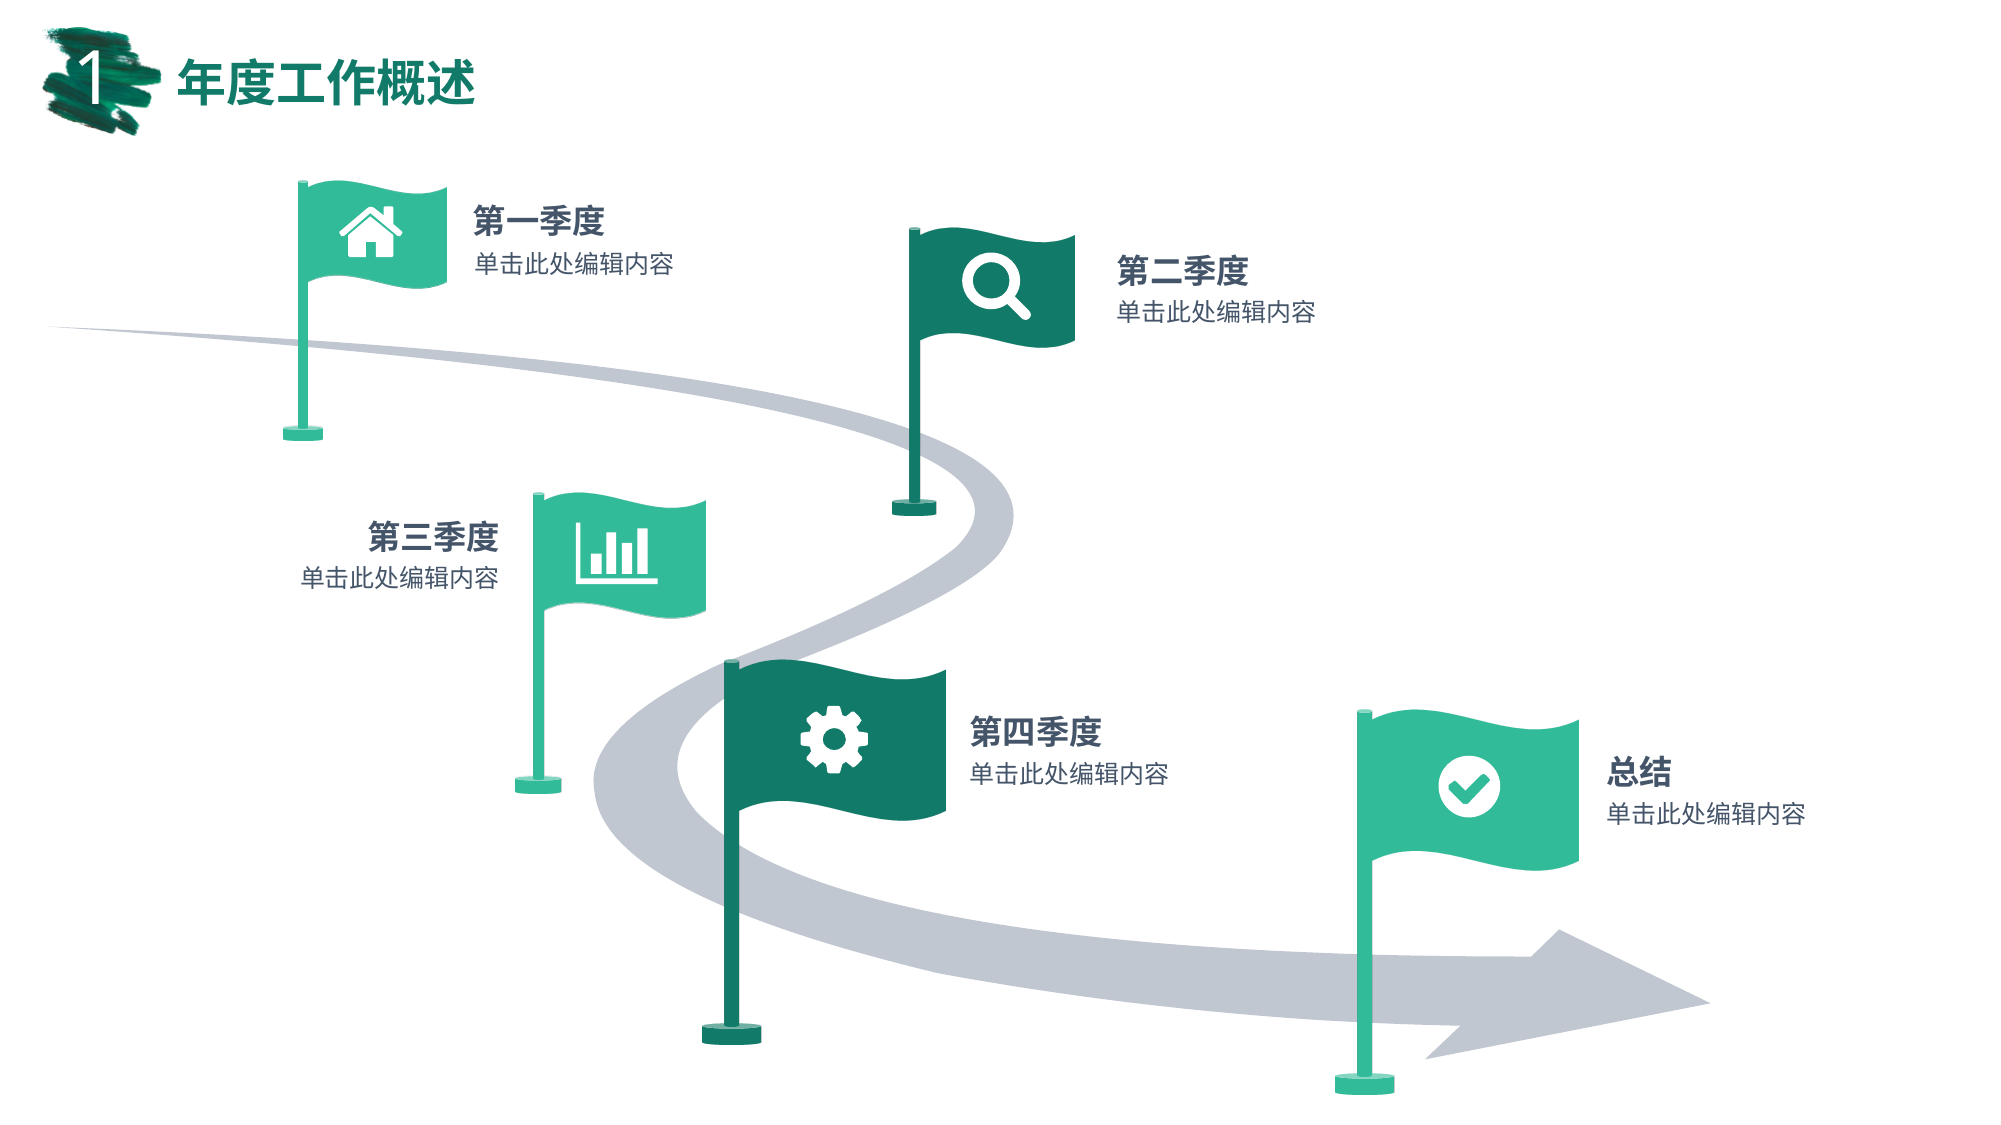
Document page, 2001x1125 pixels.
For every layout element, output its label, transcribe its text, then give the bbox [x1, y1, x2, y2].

text_box 年度工作概述 [168, 43, 533, 119]
picture [515, 492, 946, 1046]
text_box [47, 326, 277, 345]
text_box 单击此处编辑内容 [1606, 798, 1859, 829]
picture [1335, 708, 1580, 1096]
text_box 第二季度 [1116, 249, 1343, 290]
text_box 单击此处编辑内容 [969, 758, 1222, 789]
text_box [1584, 941, 1711, 1029]
text_box 单击此处编辑内容 [247, 563, 500, 594]
text_box [596, 803, 696, 894]
text_box [951, 915, 1330, 1021]
text_box 第四季度 [969, 711, 1196, 752]
text_box [738, 524, 1013, 657]
text_box 第三季度 [274, 515, 500, 556]
text_box 第一季度 [472, 199, 699, 240]
picture [42, 25, 163, 136]
picture [892, 226, 1076, 516]
picture [282, 180, 448, 441]
text_box 单击此处编辑内容 [1116, 296, 1500, 327]
text_box [451, 351, 887, 442]
text_box 总结 [1606, 751, 1833, 792]
text_box 单击此处编辑内容 [474, 248, 858, 279]
